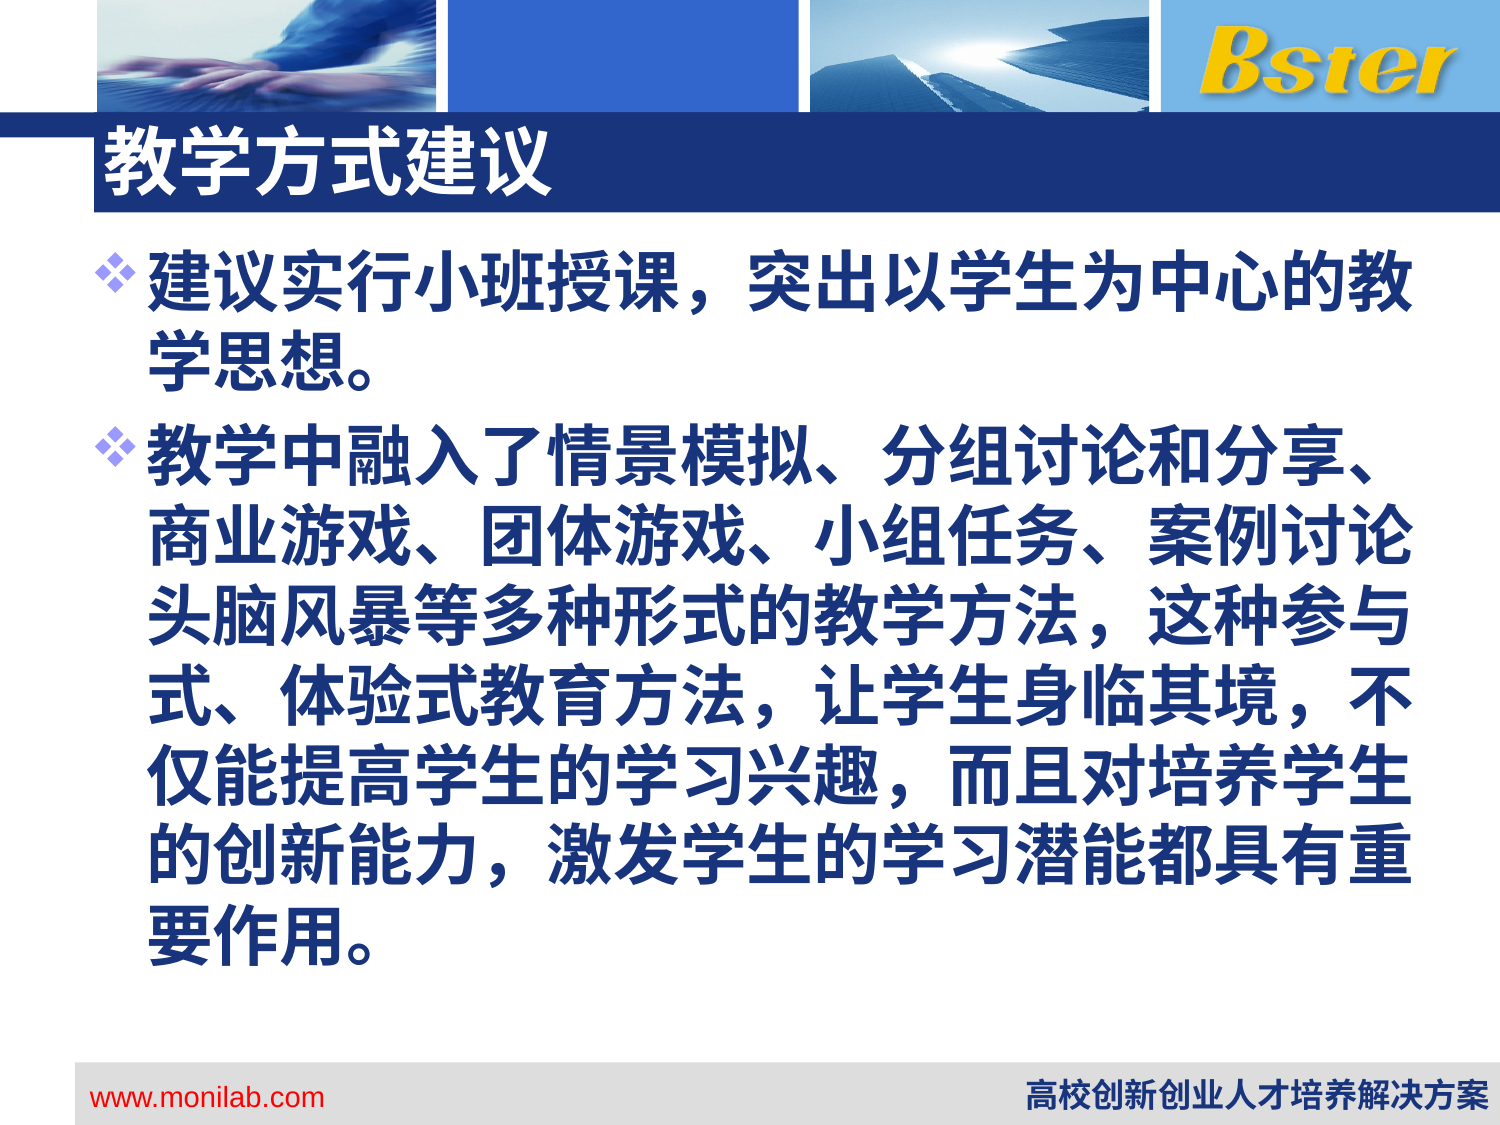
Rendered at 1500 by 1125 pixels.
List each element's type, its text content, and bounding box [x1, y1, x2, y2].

picture [810, 0, 1150, 112]
list 建议实行小班授课，突出以学生为中心的教学思想。 教学中融入了情景模拟、分组讨论和分享、商业游戏、团体游戏、小组任务、案例讨论头脑风暴等多种形式的教学方法，这种参与式、体验式教育方法，让学生身临其境，不仅能提高学生的学习兴趣，而且对培养学生的创新能力，激发学生的学习潜能都具有重要作用。 [74, 232, 1454, 1034]
picture [97, 0, 437, 112]
picture [1199, 26, 1458, 94]
title 教学方式建议 [88, 113, 1369, 206]
